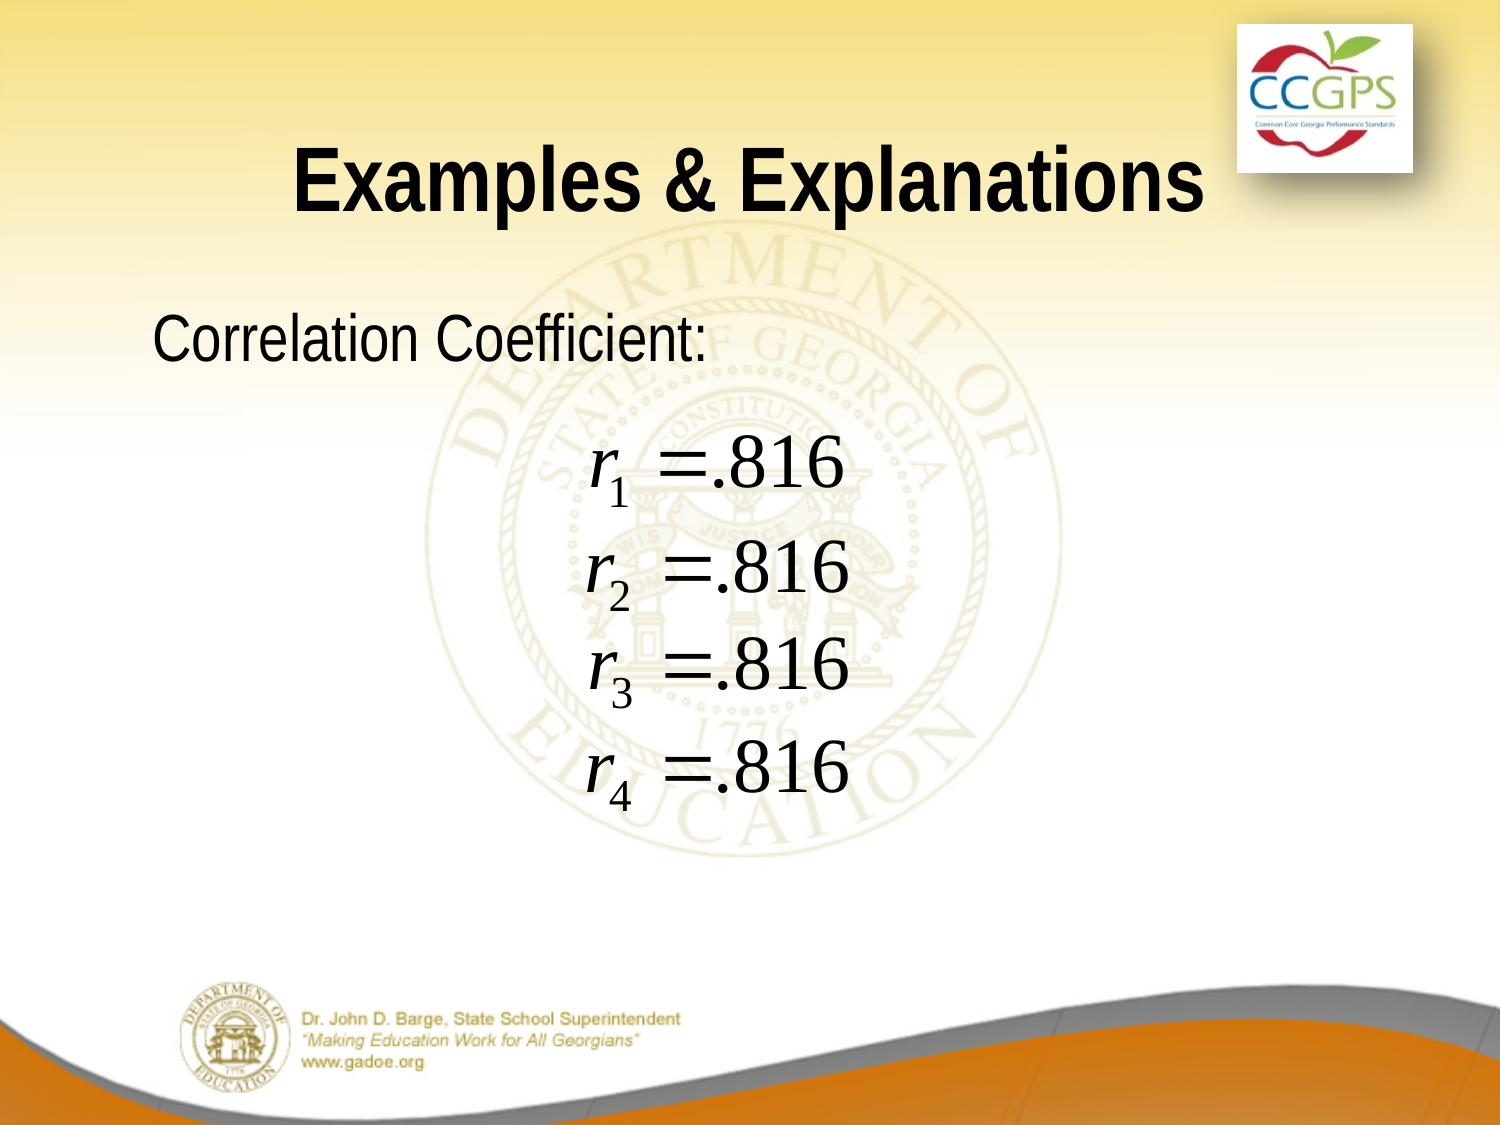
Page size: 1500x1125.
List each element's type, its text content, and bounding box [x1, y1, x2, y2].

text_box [572, 714, 867, 826]
title Examples & Explanations [112, 74, 1388, 276]
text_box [572, 513, 866, 614]
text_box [576, 409, 857, 512]
subtitle Correlation Coefficient: [137, 287, 1376, 926]
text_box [575, 610, 863, 712]
picture [0, 0, 1500, 1125]
